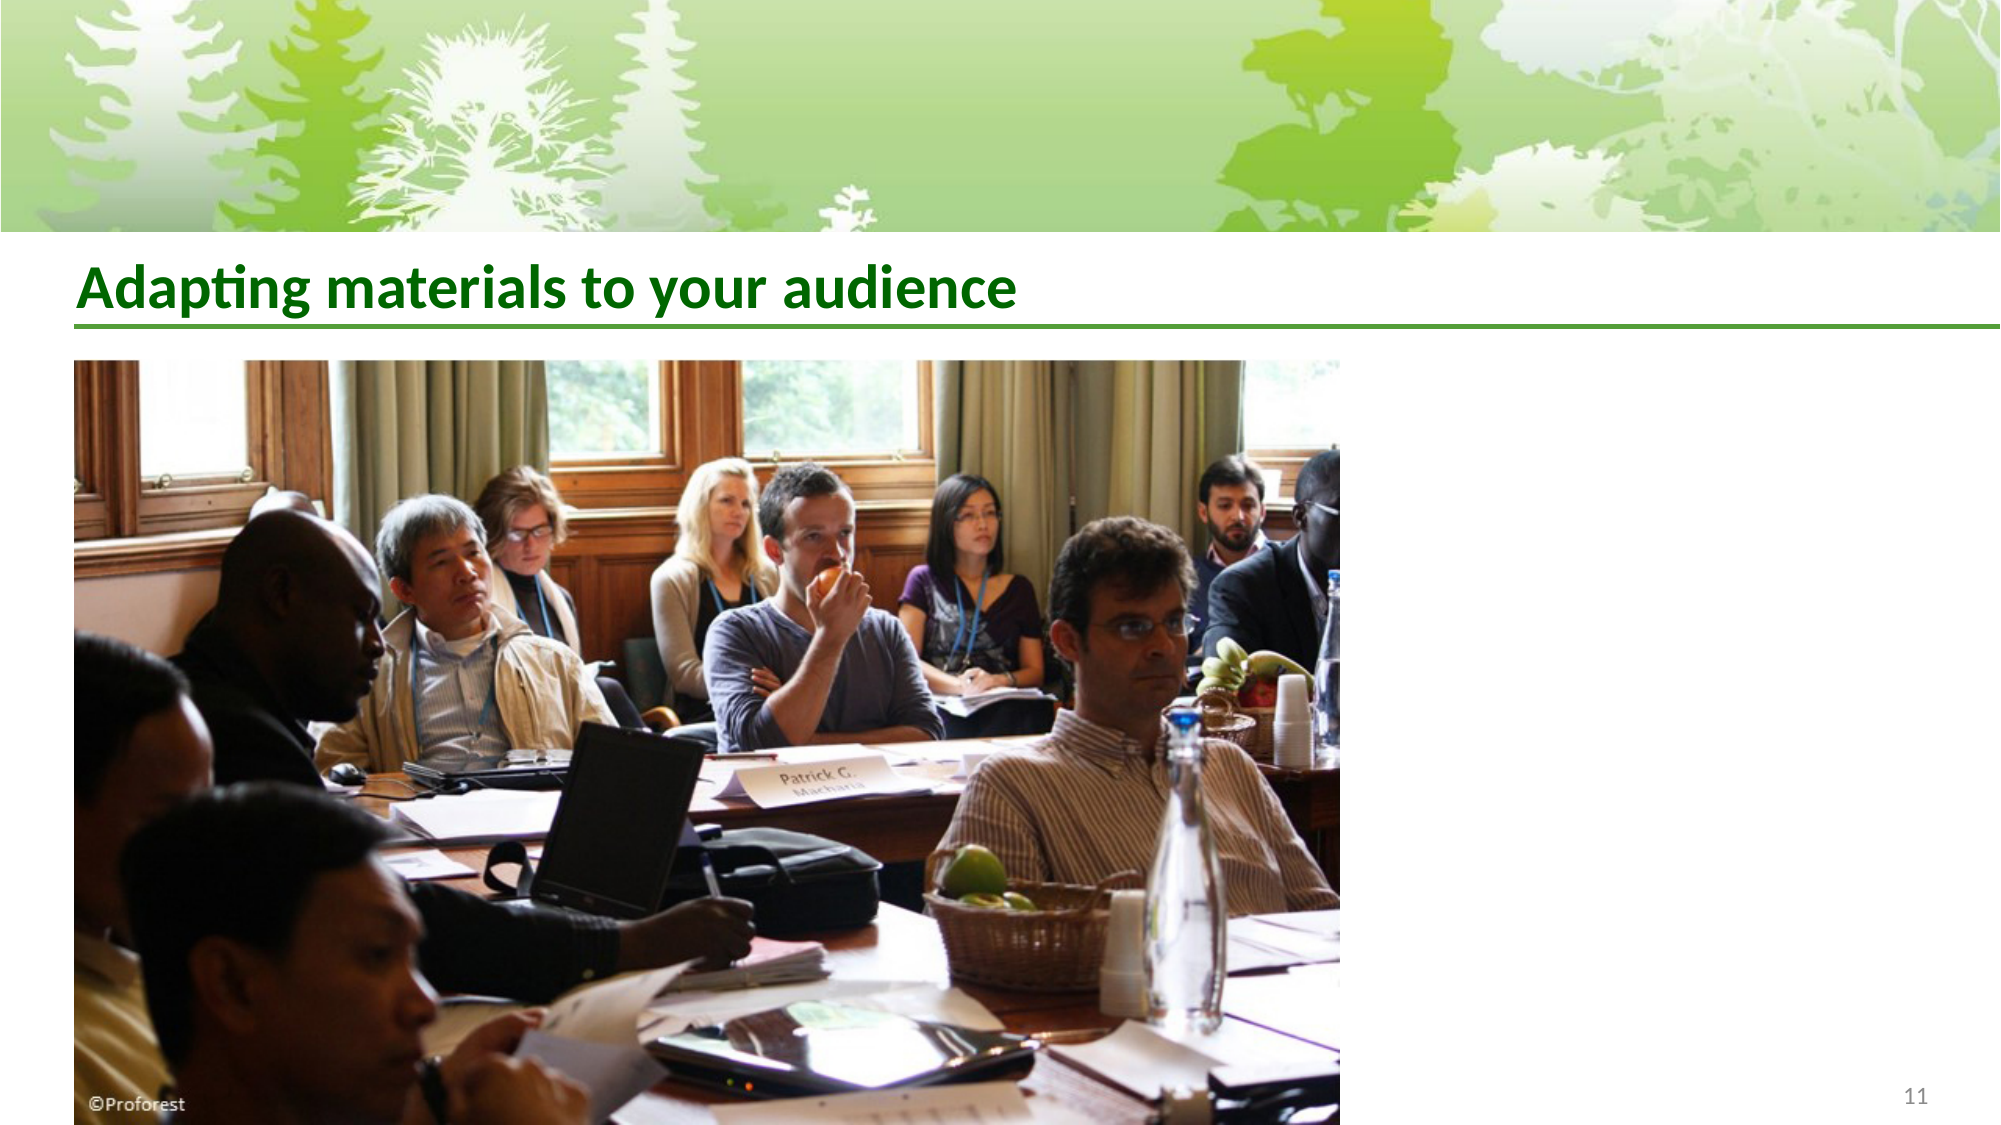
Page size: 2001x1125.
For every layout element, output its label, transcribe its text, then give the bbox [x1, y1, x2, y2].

picture [74, 359, 1340, 1125]
text_box Adapting materials to your audience [61, 238, 1412, 427]
slide_number 11 [1493, 1065, 1944, 1125]
picture [0, 0, 2000, 232]
